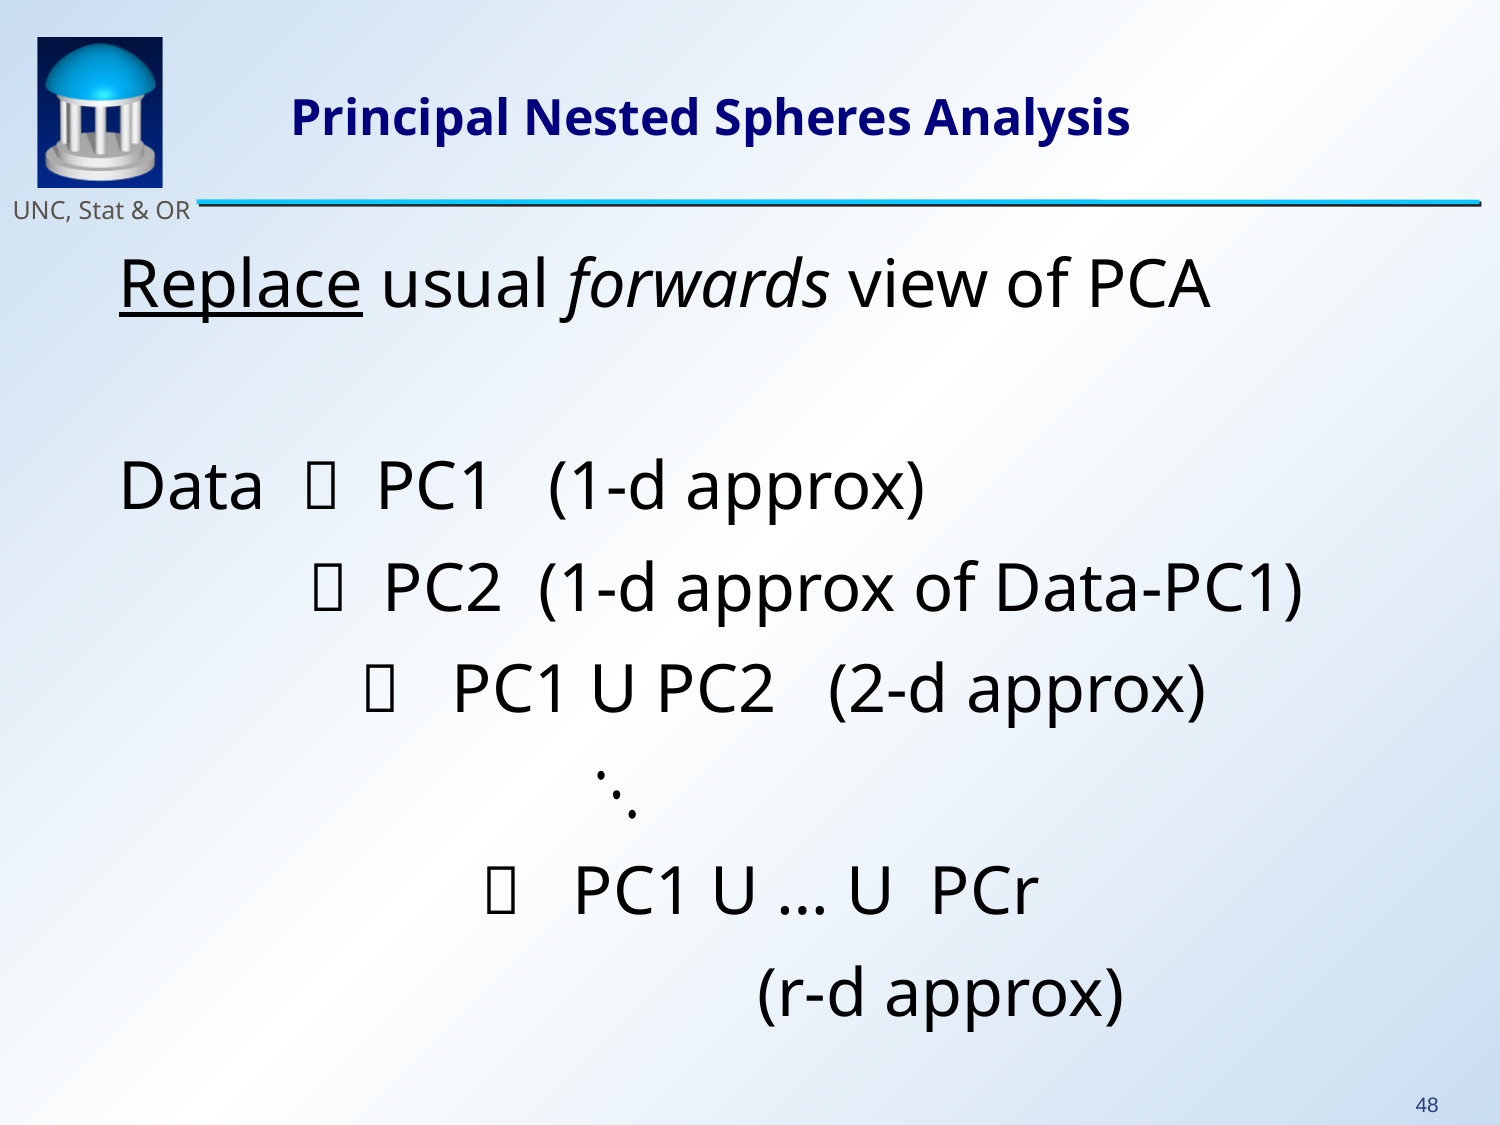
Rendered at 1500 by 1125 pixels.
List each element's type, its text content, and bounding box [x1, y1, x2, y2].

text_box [587, 737, 665, 841]
title Principal Nested Spheres Analysis [274, 74, 1448, 156]
list Replace usual forwards view of PCA Data  PC1 (1-d approx)  PC2 (1-d approx of Data-PC1)  PC1 U PC2 (2-d approx)  PC1 U … U PCr (r-d approx) [103, 224, 1432, 1076]
